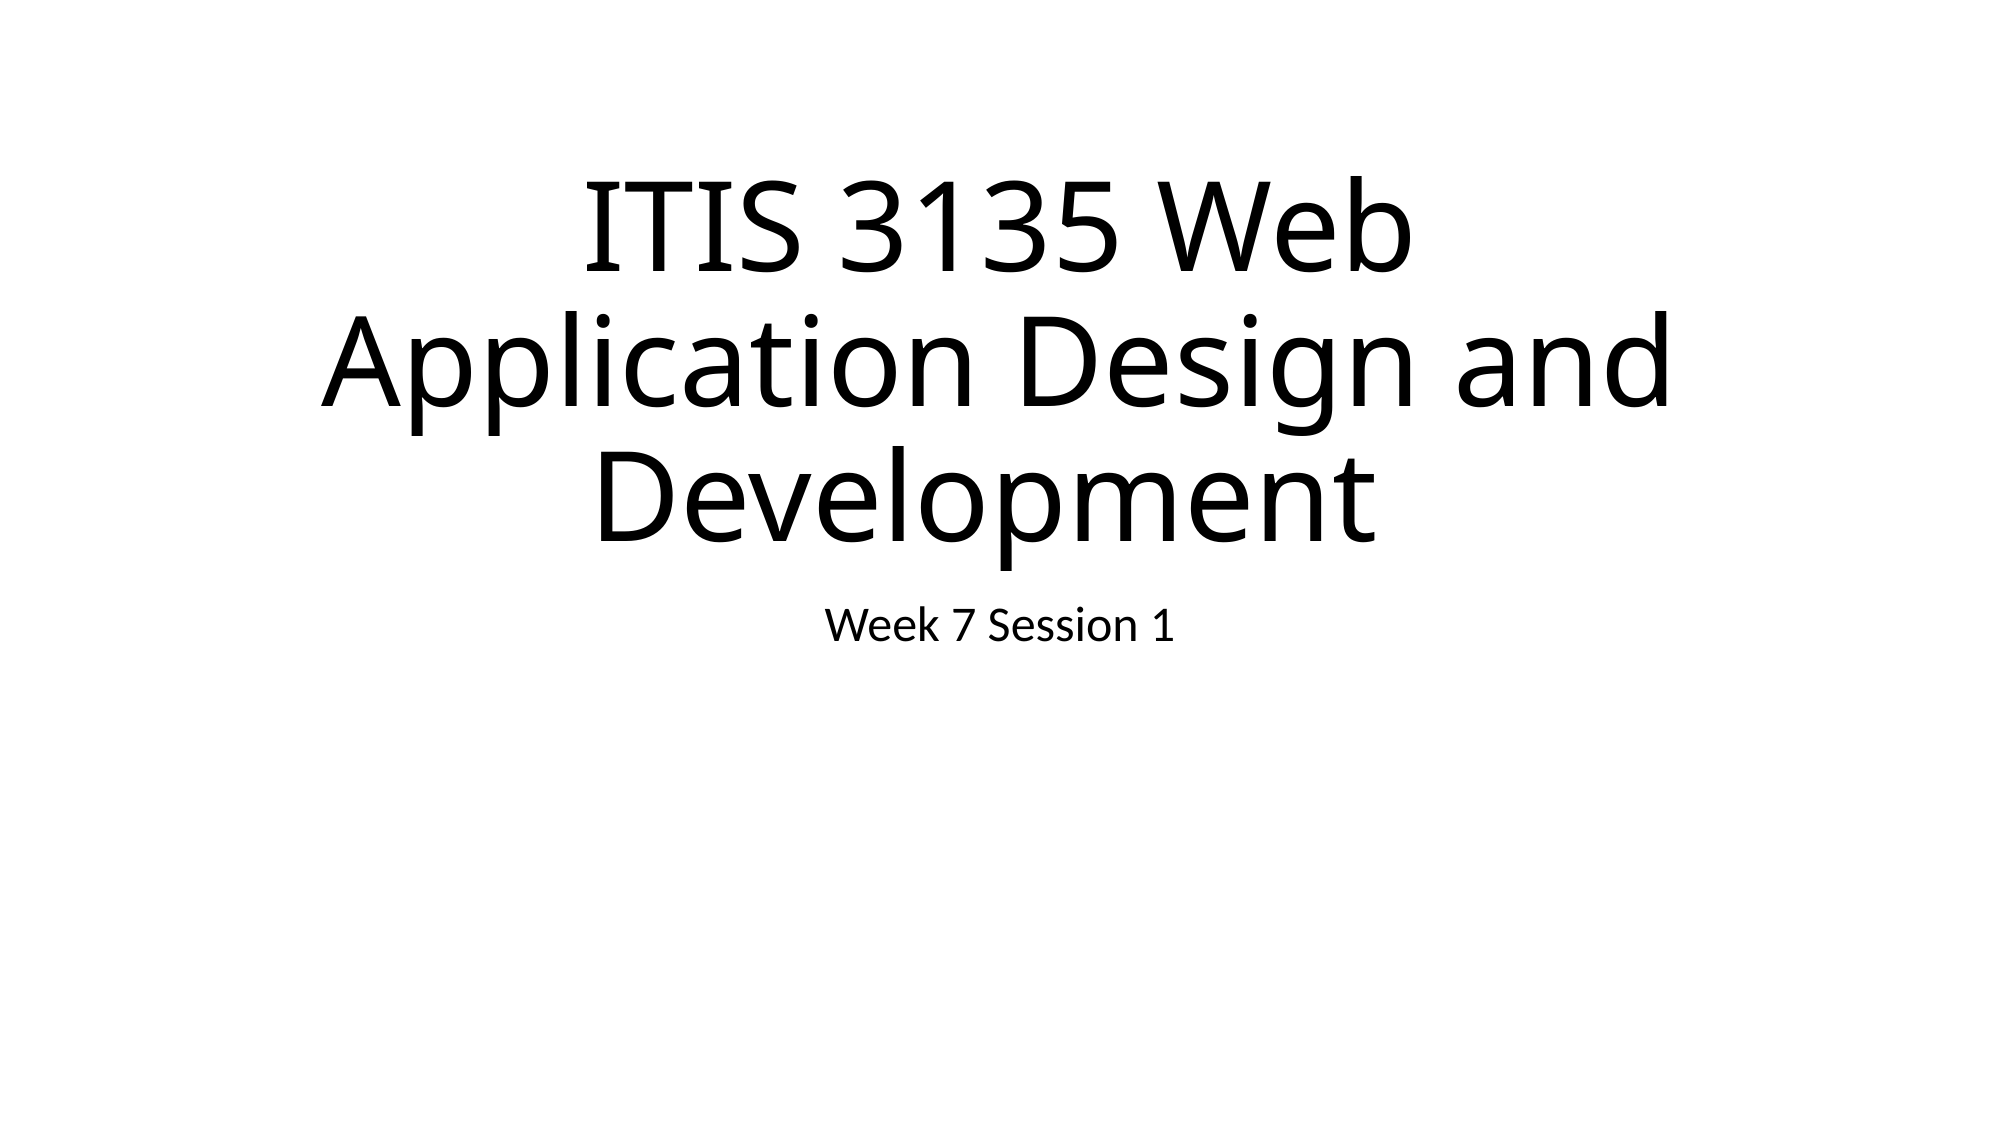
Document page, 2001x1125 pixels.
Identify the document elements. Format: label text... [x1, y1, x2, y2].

title ITIS 3135 Web Application Design and Development [249, 184, 1750, 576]
subtitle Week 7 Session 1 [249, 590, 1750, 863]
